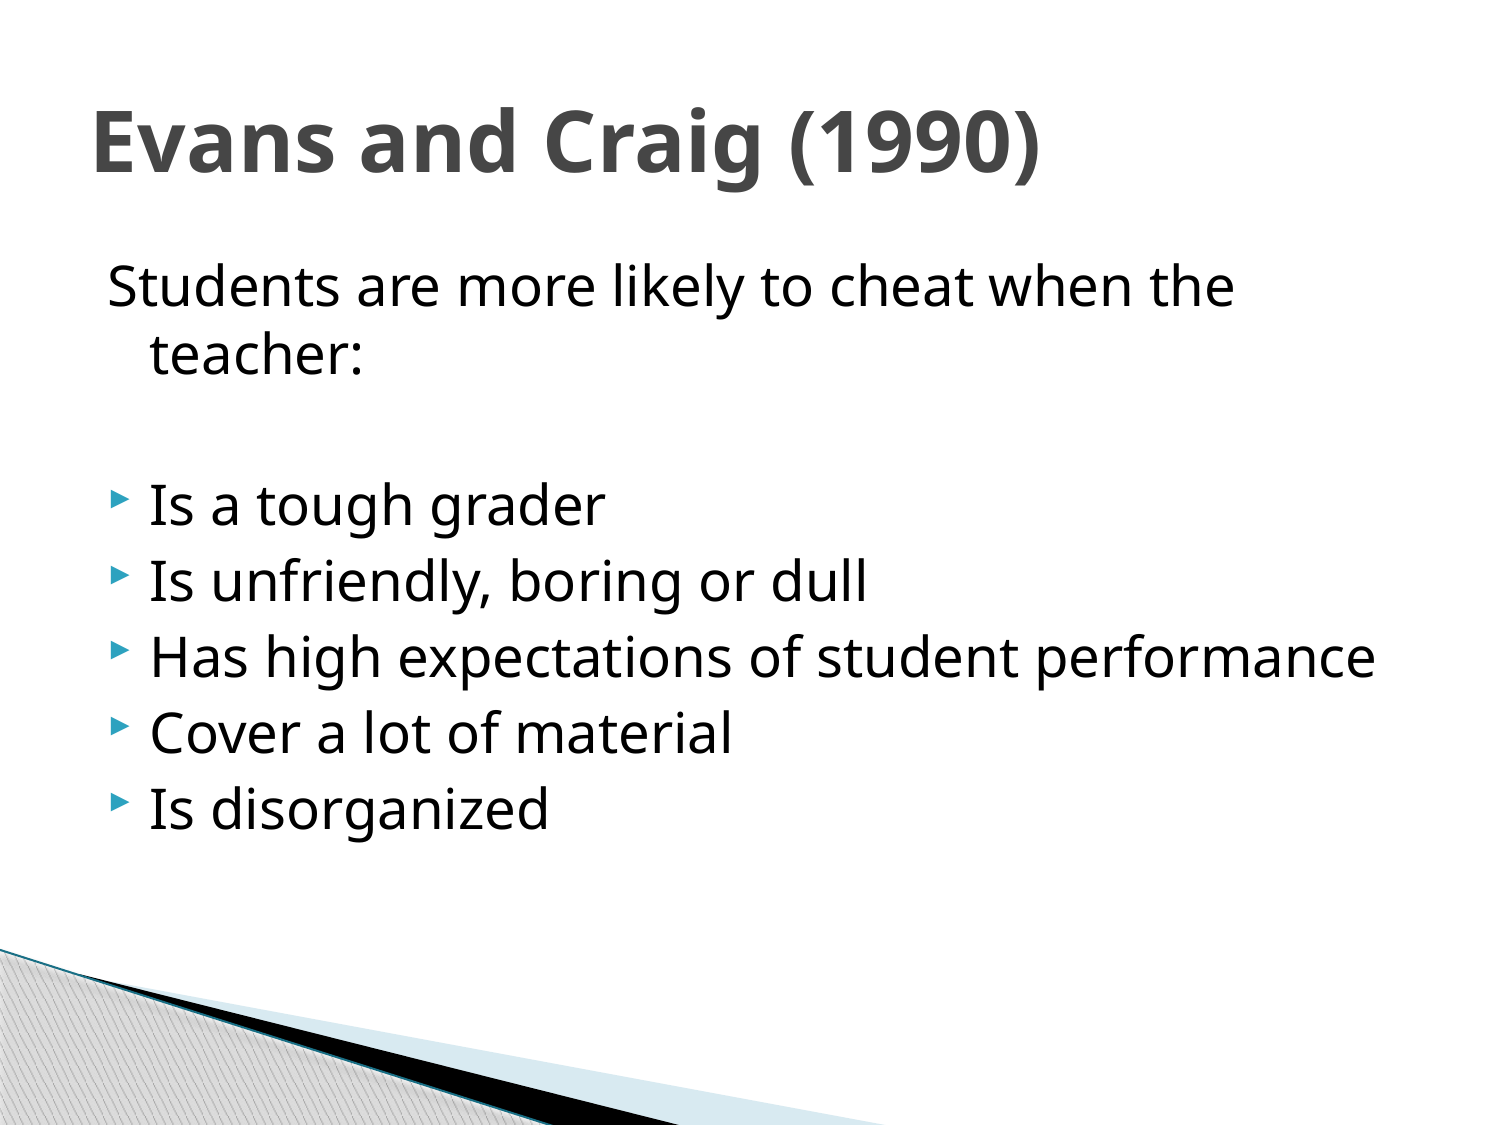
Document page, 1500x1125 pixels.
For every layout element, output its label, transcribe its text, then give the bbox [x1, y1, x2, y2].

list Students are more likely to cheat when the teacher: Is a tough grader Is unfriendly, boring or dull Has high expectations of student performance Cover a lot of material Is disorganized [75, 243, 1425, 986]
title Evans and Craig (1990) [75, 45, 1425, 233]
